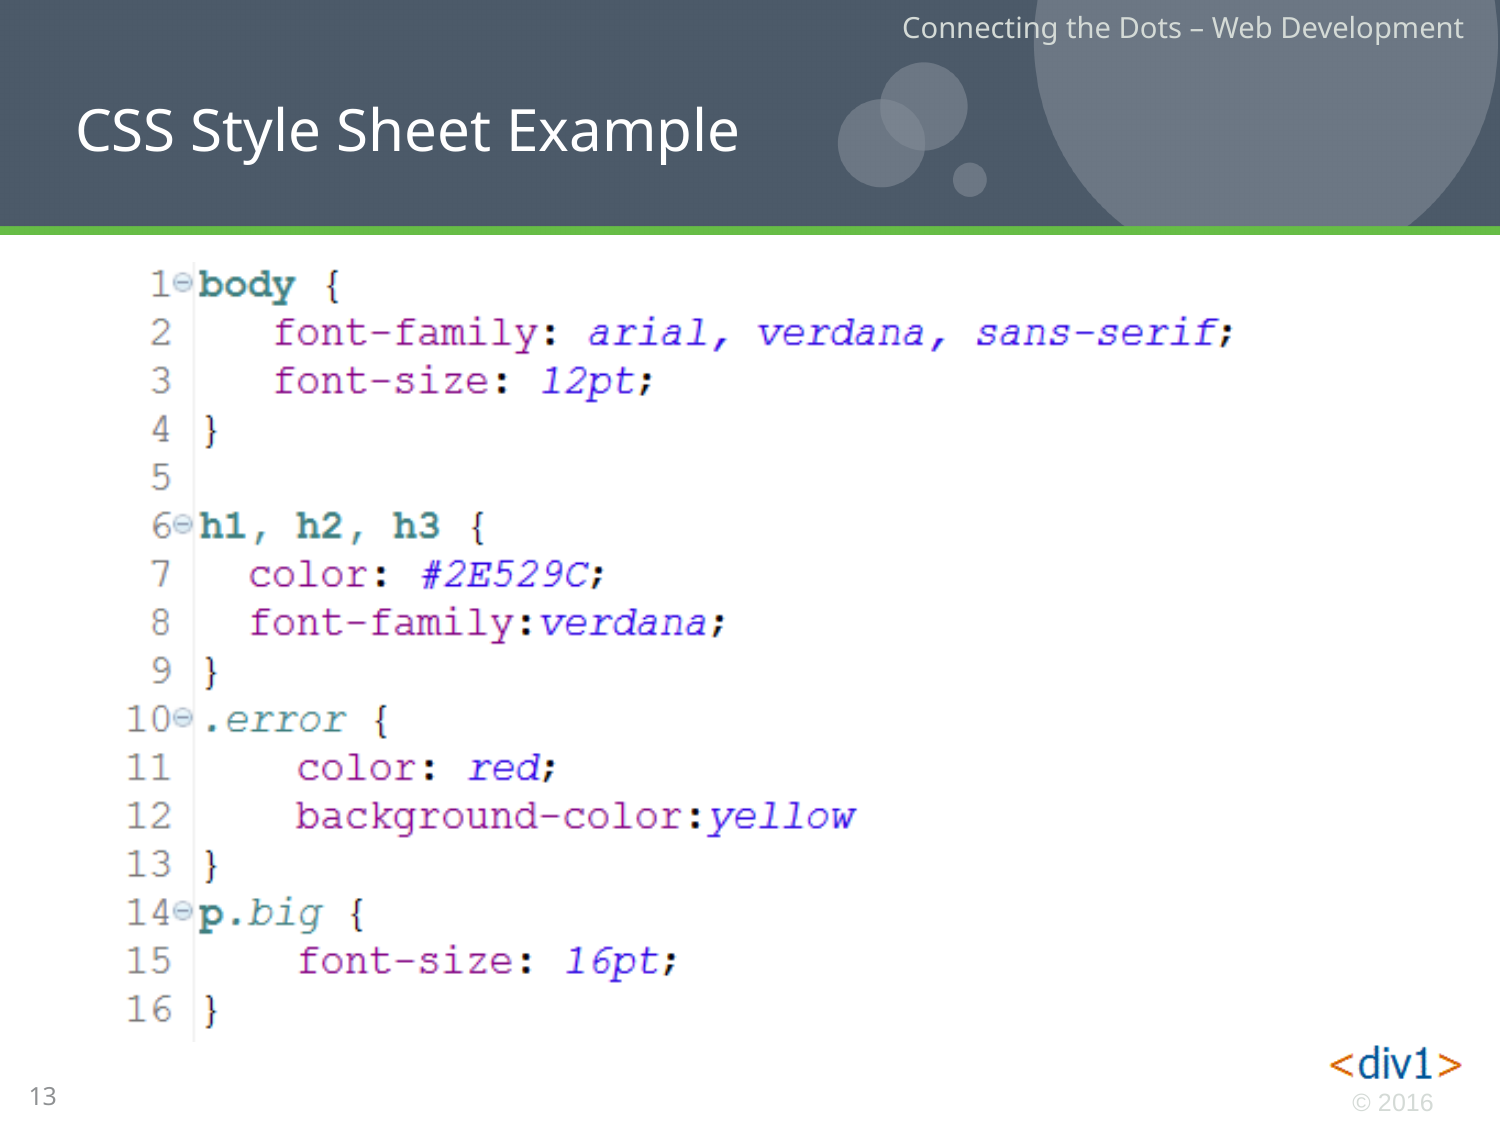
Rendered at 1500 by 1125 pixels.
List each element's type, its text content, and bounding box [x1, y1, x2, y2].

picture [1325, 1030, 1468, 1098]
picture [0, 0, 1500, 235]
title CSS Style Sheet Example [74, 49, 1426, 171]
picture [112, 262, 1253, 1043]
